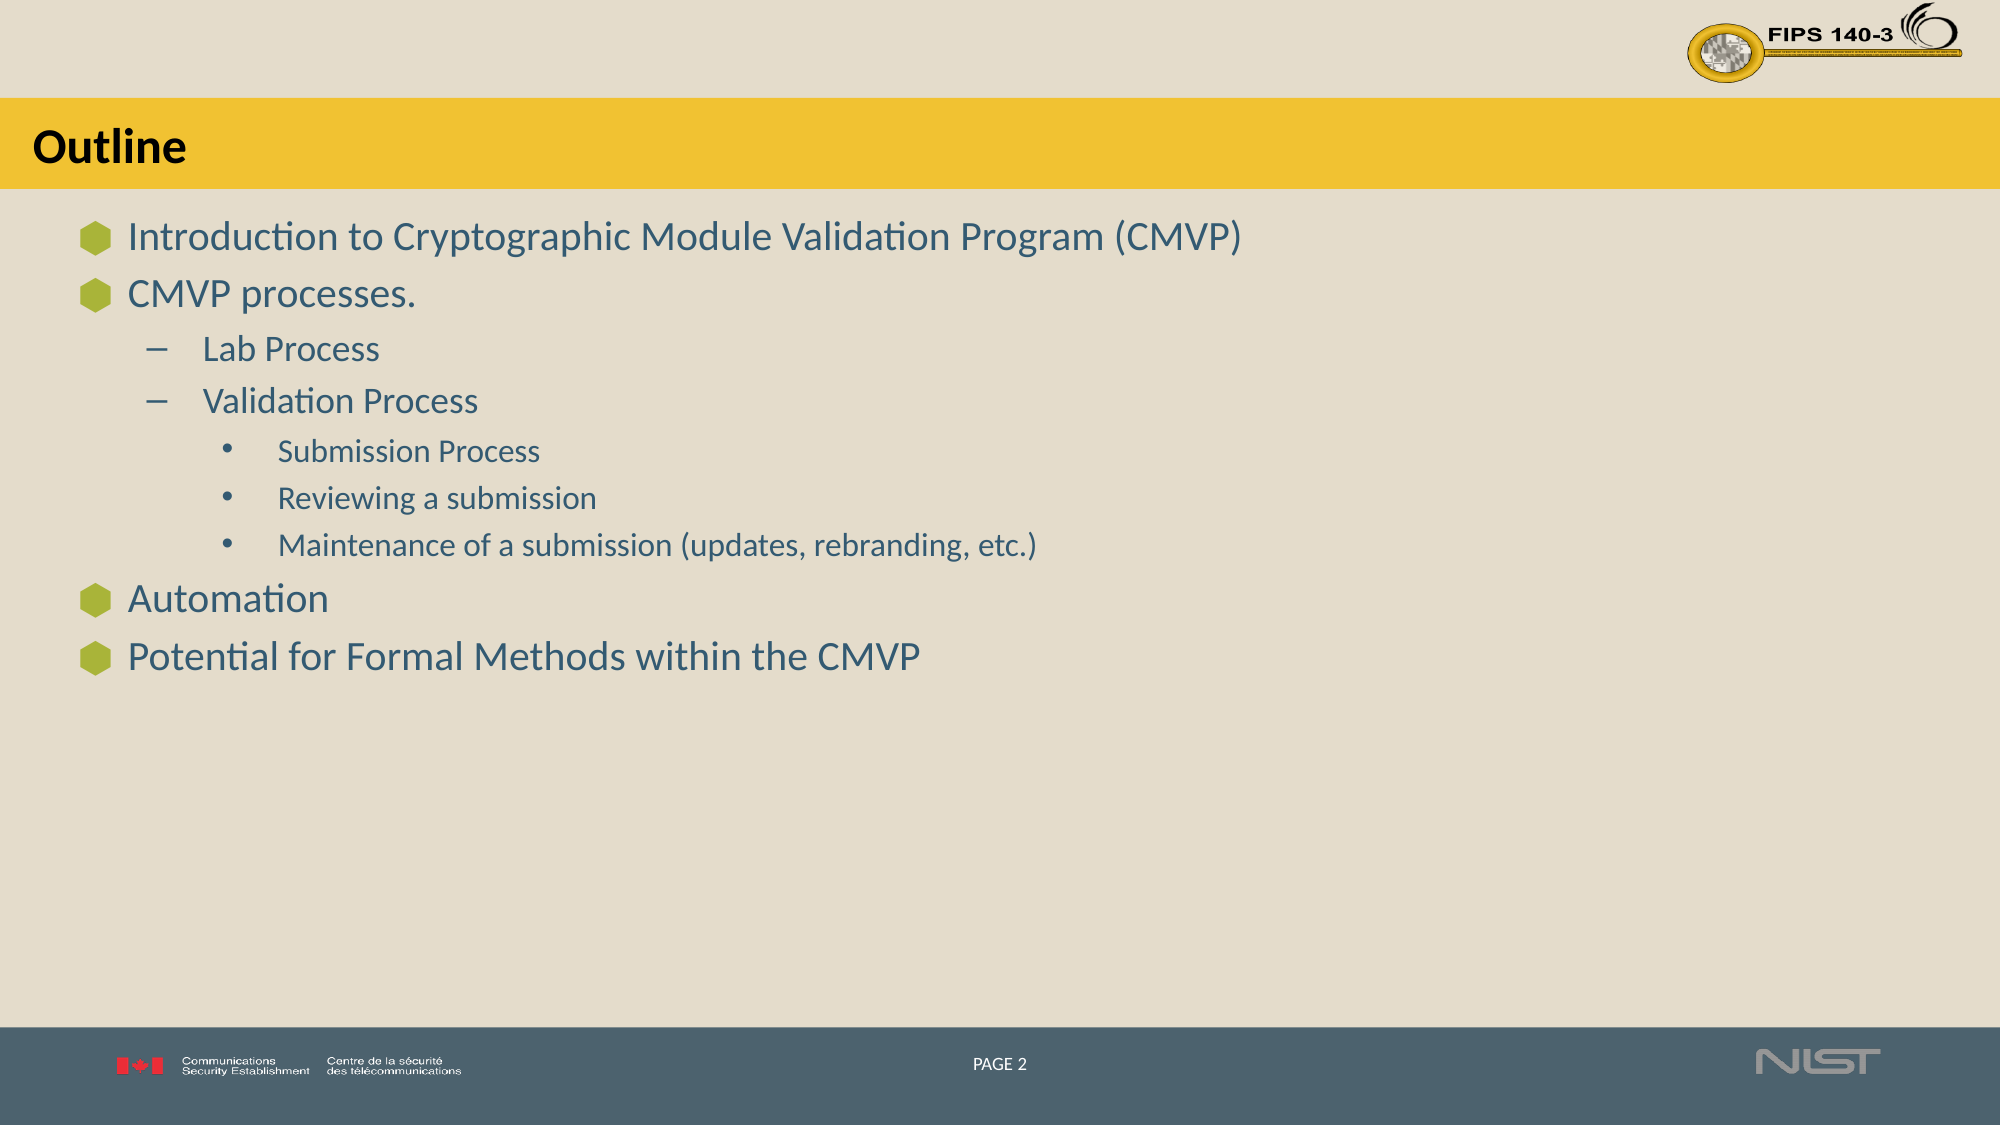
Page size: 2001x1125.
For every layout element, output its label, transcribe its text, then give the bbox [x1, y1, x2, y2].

picture [117, 1057, 461, 1076]
picture [1748, 1043, 1886, 1079]
picture [1672, 0, 2000, 97]
list Introduction to Cryptographic Module Validation Program (CMVP) CMVP processes. Lab Process Validation Process Submission Process Reviewing a submission Maintenance of a submission (updates, rebranding, etc.) Automation Potential for Formal Methods within the CMVP [37, 201, 1962, 1013]
title Outline [0, 97, 2000, 189]
